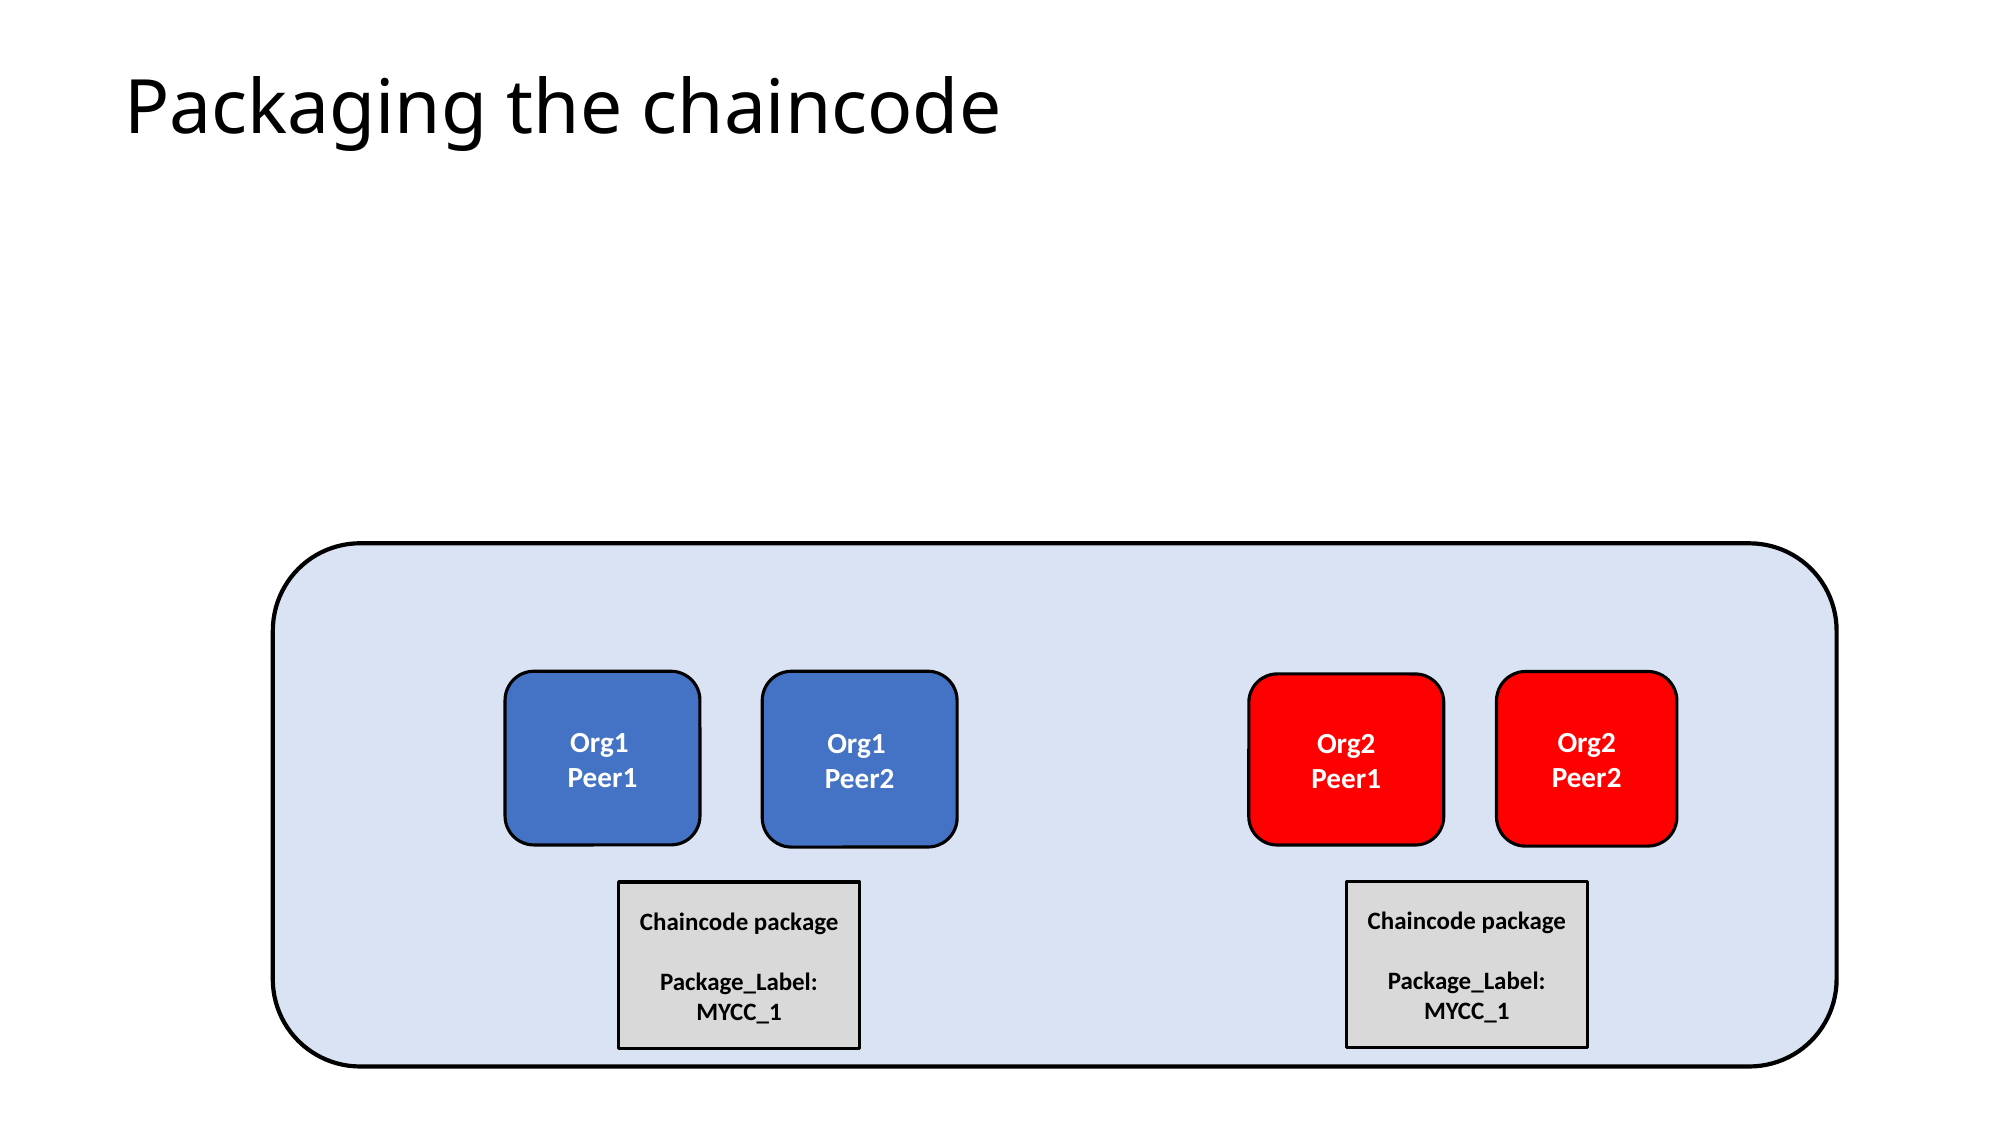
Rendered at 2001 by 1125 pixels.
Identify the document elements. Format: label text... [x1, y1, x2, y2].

text_box Chaincode package Package_Label: MYCC_1 [1346, 881, 1588, 1048]
text_box Org1 Peer1 [502, 669, 703, 848]
text_box Packaging the chaincode [116, 37, 1842, 181]
text_box Org2 Peer2 [1494, 669, 1680, 849]
text_box Chaincode package Package_Label: MYCC_1 [618, 881, 860, 1049]
text_box Org2 Peer1 [1246, 671, 1446, 848]
text_box [270, 541, 1839, 1069]
text_box Org1 Peer2 [760, 669, 960, 850]
